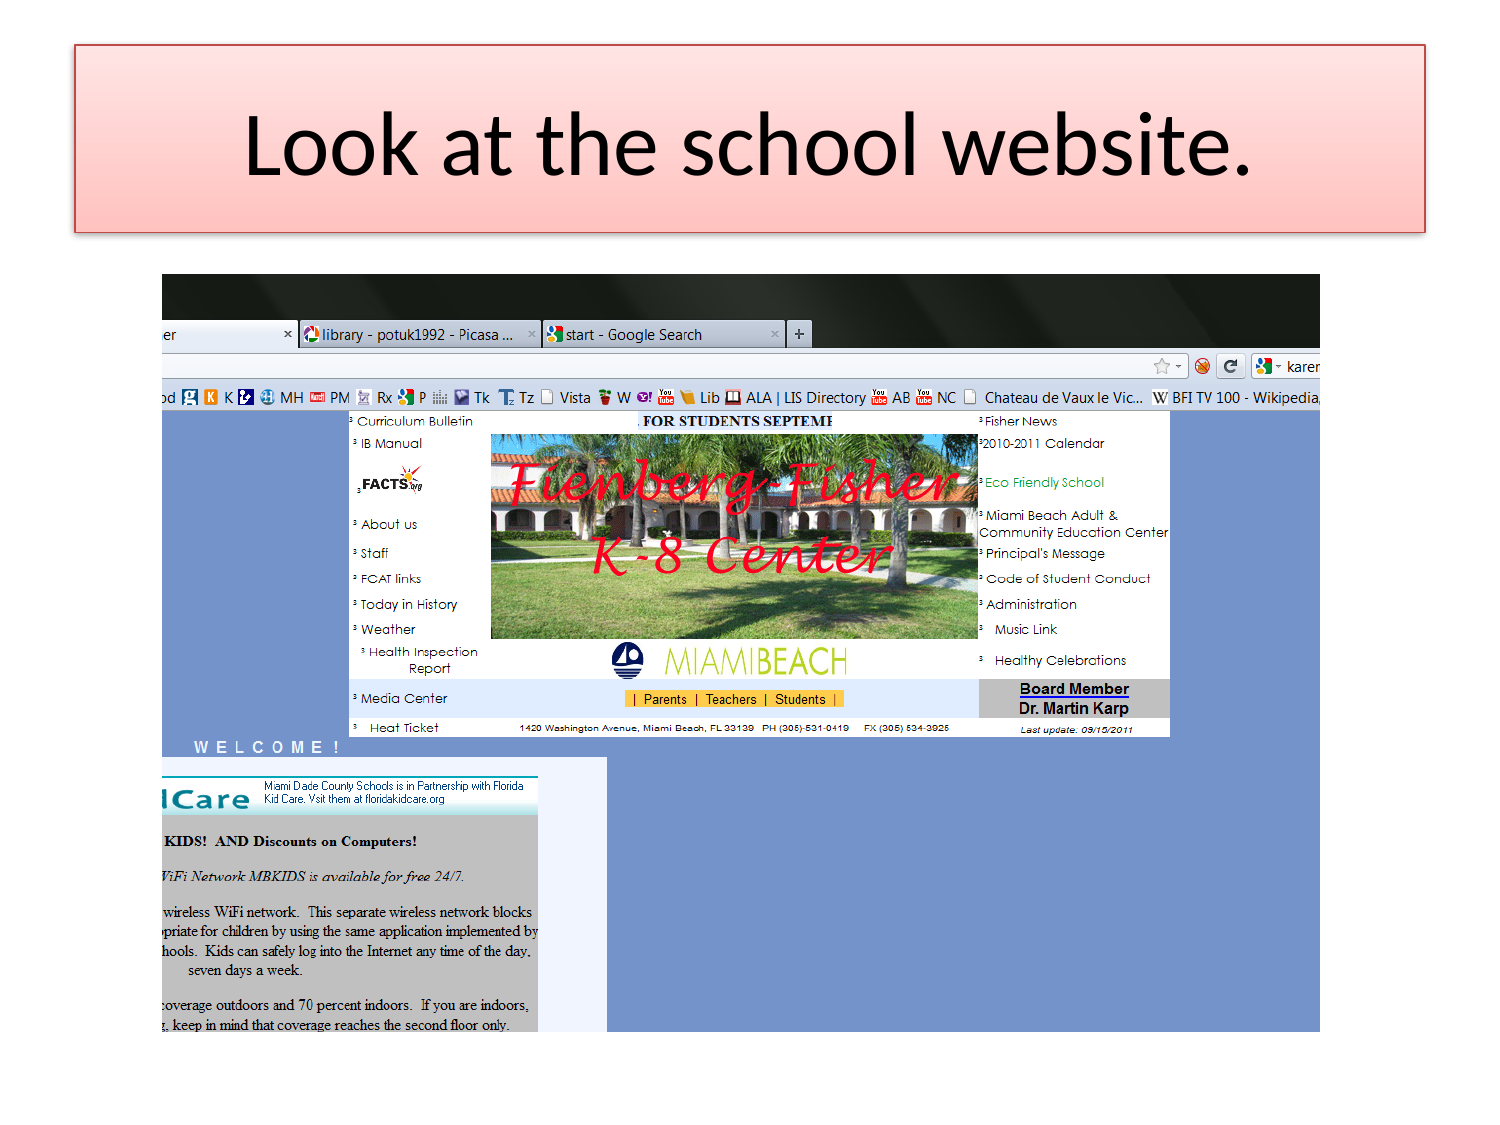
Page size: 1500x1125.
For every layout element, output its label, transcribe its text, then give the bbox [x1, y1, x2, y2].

picture [162, 274, 1320, 1033]
title Look at the school website. [74, 44, 1426, 233]
